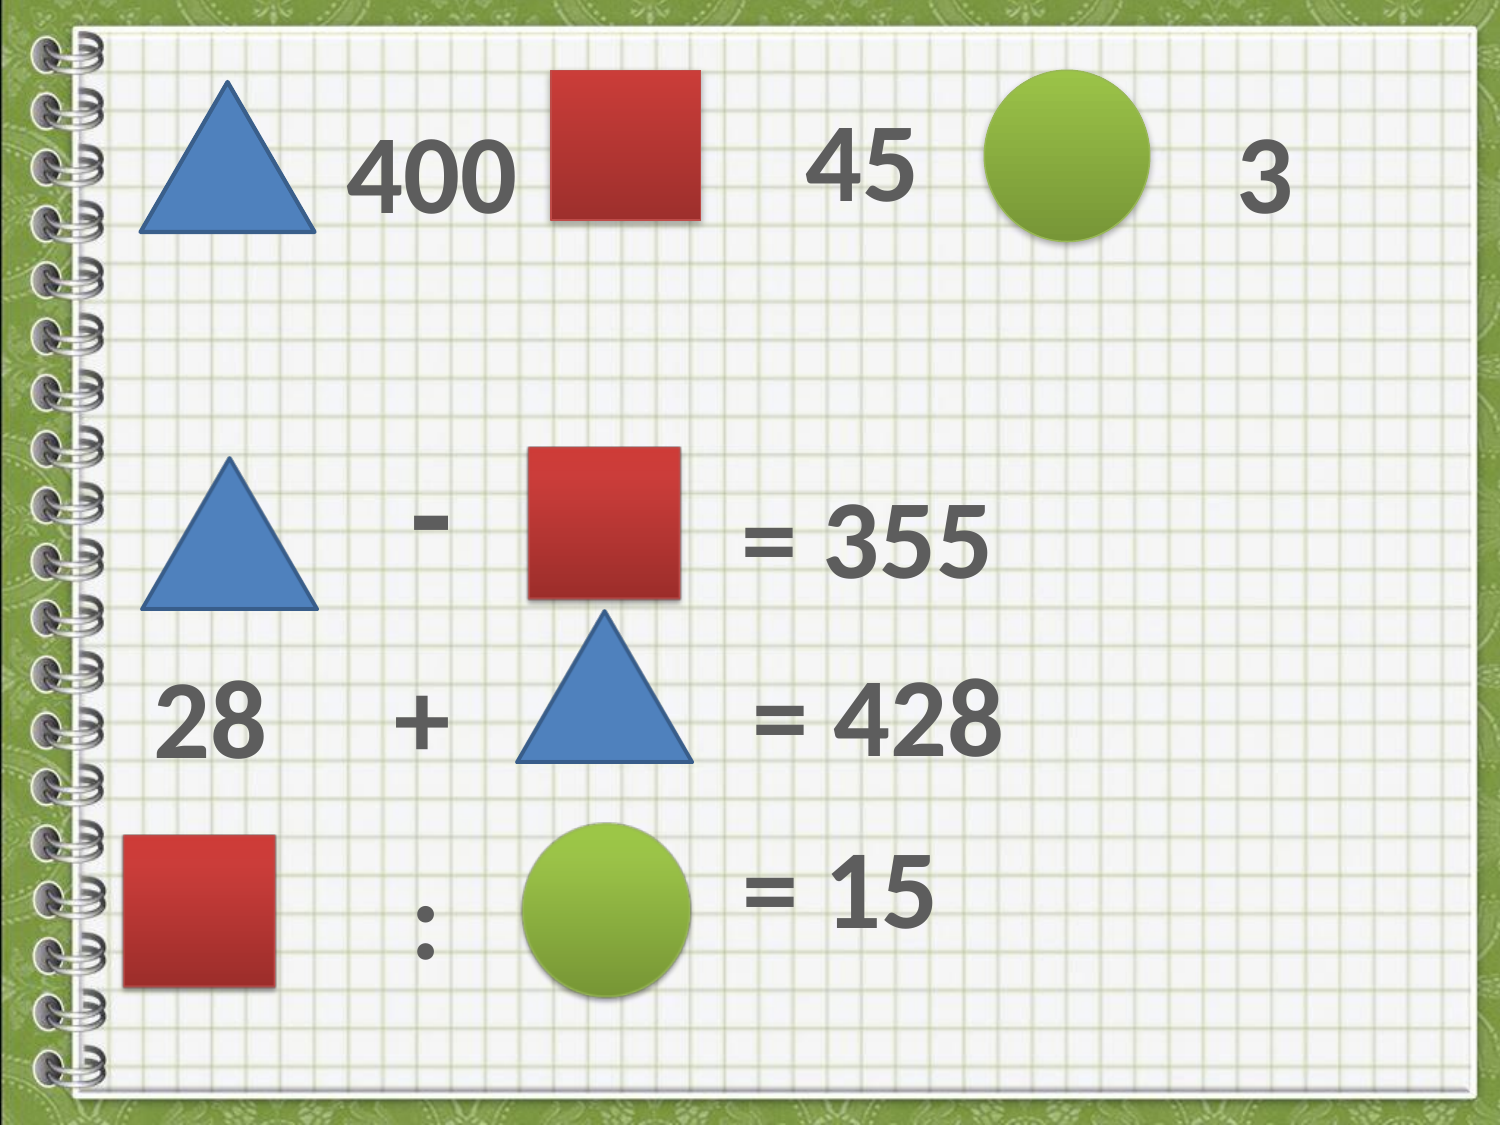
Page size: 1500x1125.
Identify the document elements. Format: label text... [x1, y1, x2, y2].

text_box = 428 [686, 636, 1021, 787]
text_box - [394, 417, 499, 598]
text_box [983, 69, 1151, 243]
picture [0, 0, 1500, 1125]
text_box 400 [305, 93, 533, 244]
text_box [550, 70, 701, 221]
text_box : [395, 839, 457, 990]
text_box [138, 79, 305, 235]
text_box = 15 [726, 808, 955, 959]
text_box 28 + [87, 638, 467, 789]
text_box = 355 [692, 458, 1091, 609]
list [140, 456, 319, 612]
text_box 45 [739, 81, 935, 232]
text_box 3 [1195, 93, 1309, 244]
